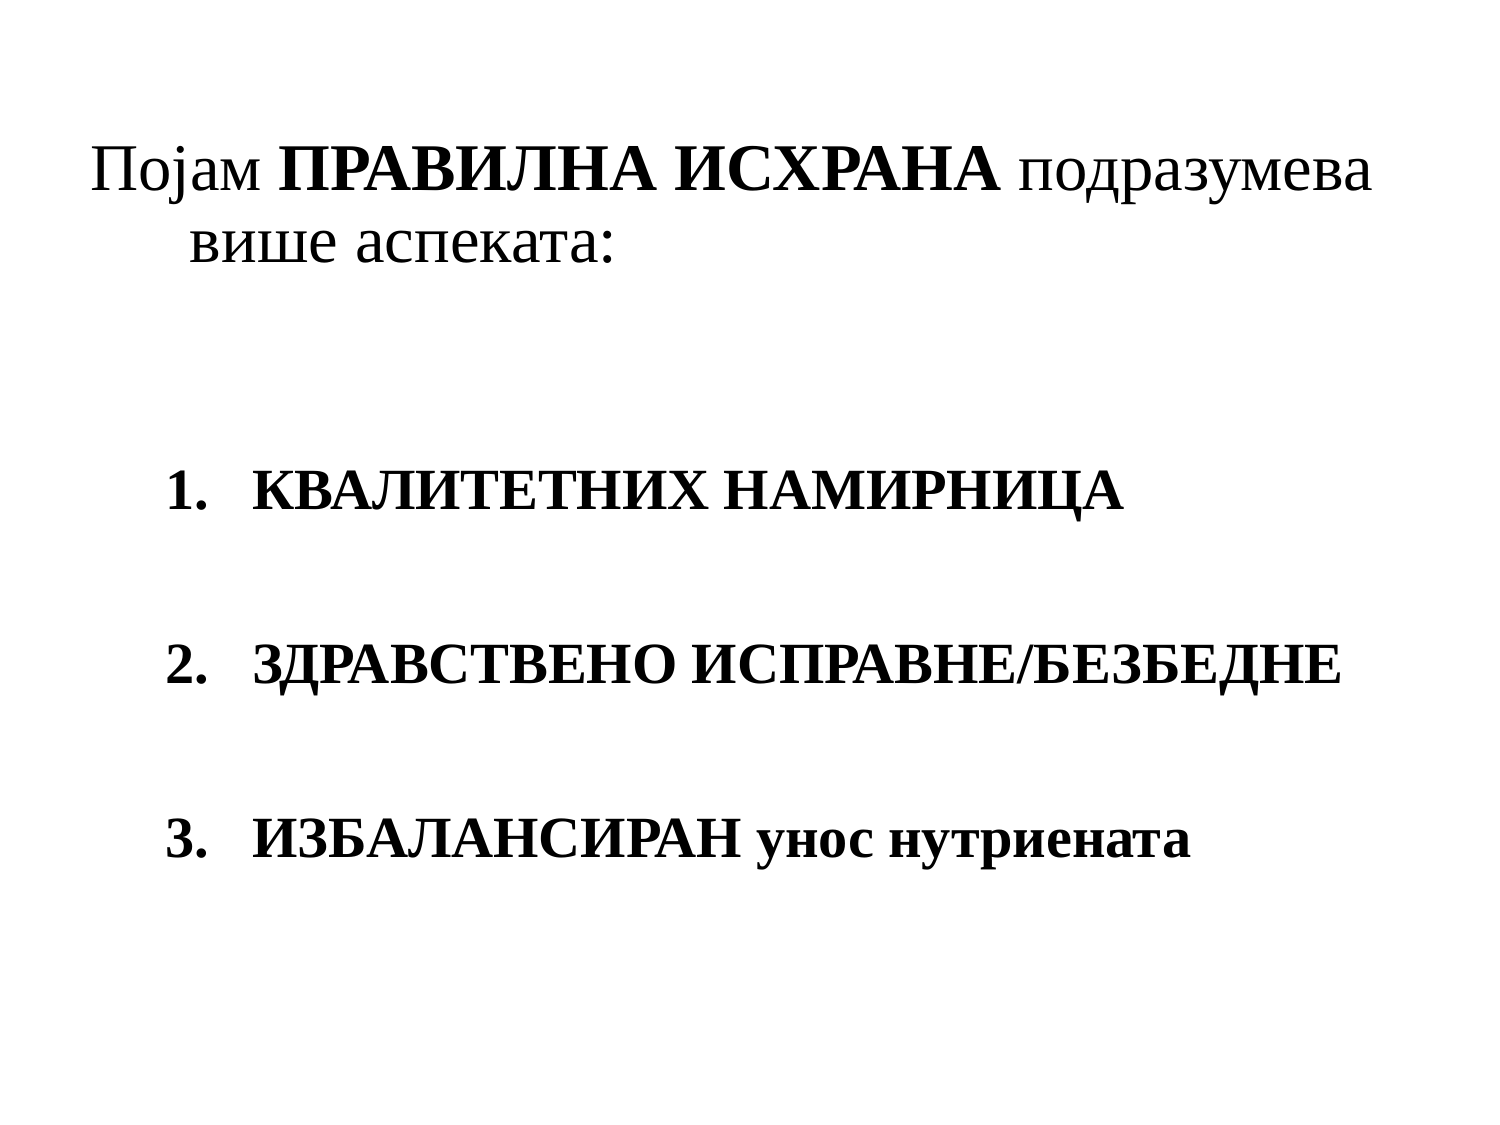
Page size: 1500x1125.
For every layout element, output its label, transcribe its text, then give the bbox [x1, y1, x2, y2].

list Појам ПРАВИЛНА ИСХРАНА подразумева више аспеката: КВАЛИТЕТНИХ НАМИРНИЦА ЗДРАВСТВЕНО ИСПРАВНЕ/БЕЗБЕДНЕ ИЗБАЛАНСИРАН унос нутриената [75, 125, 1425, 869]
